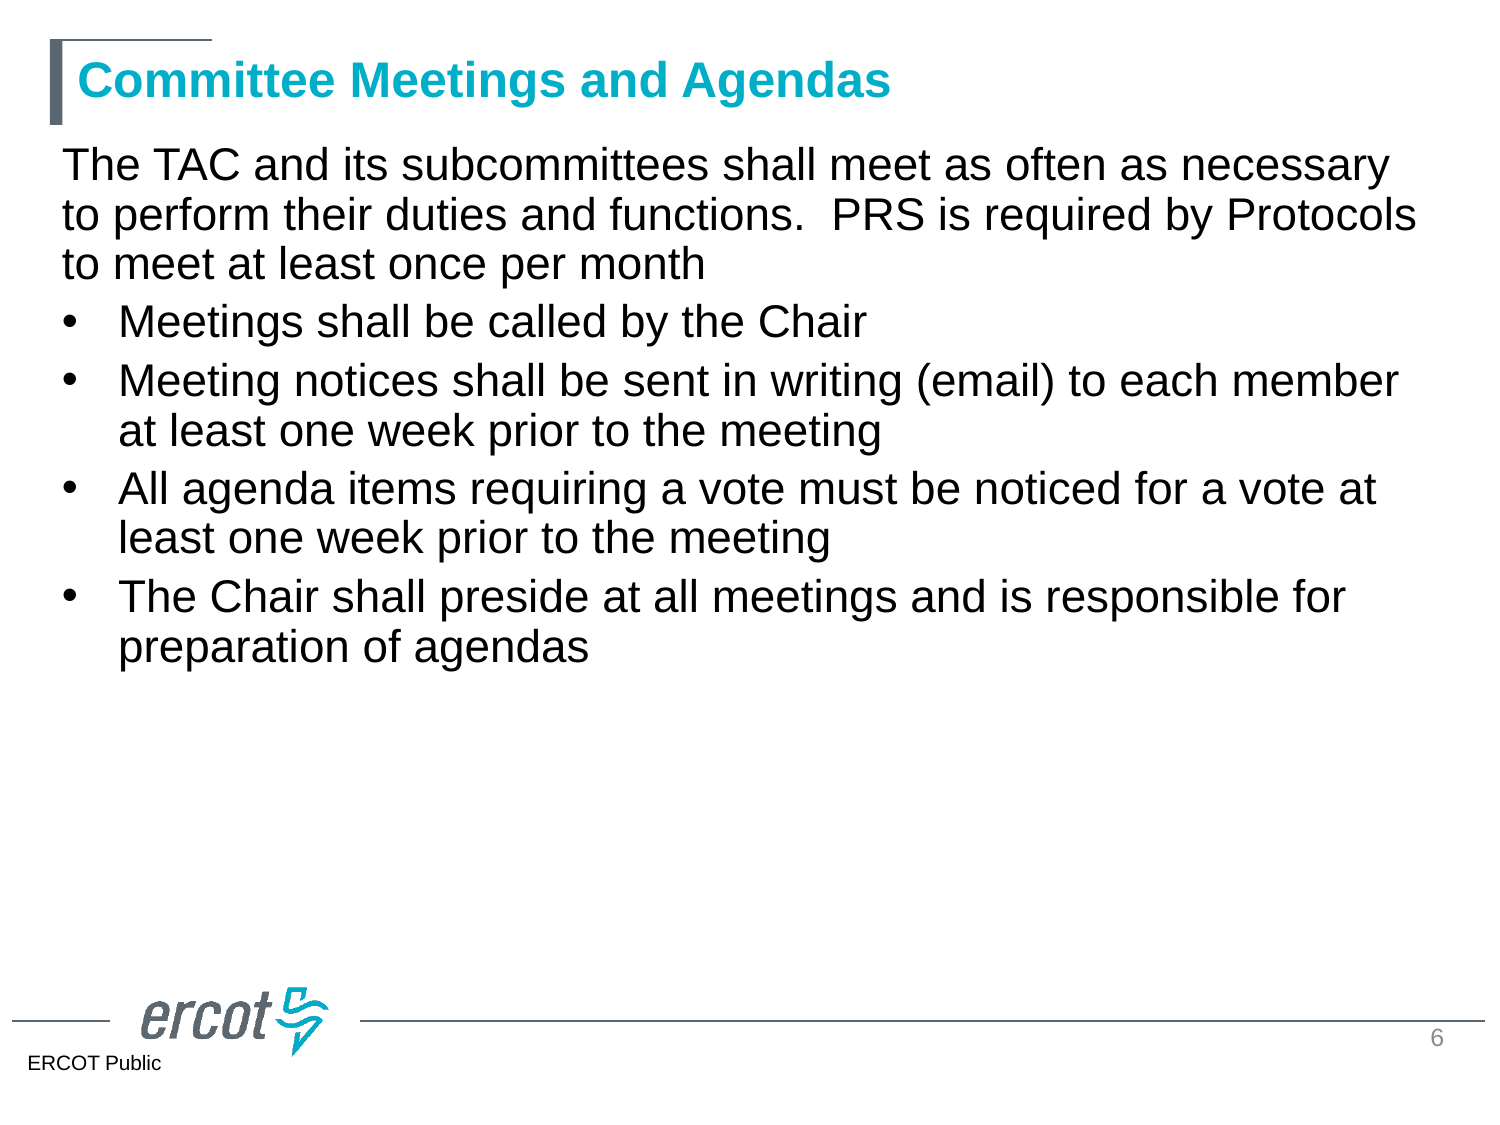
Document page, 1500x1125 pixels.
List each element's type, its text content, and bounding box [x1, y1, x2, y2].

title Committee Meetings and Agendas [62, 39, 1450, 134]
picture [137, 983, 332, 1059]
list The TAC and its subcommittees shall meet as often as necessary to perform their duties and functions. PRS is required by Protocols to meet at least once per month Meetings shall be called by the Chair Meeting notices shall be sent in writing (email) to each member at least one week prior to the meeting All agenda items requiring a vote must be noticed for a vote at least one week prior to the meeting The Chair shall preside at all meetings and is responsible for preparation of agendas [47, 133, 1448, 975]
slide_number 6 [1387, 1012, 1488, 1062]
